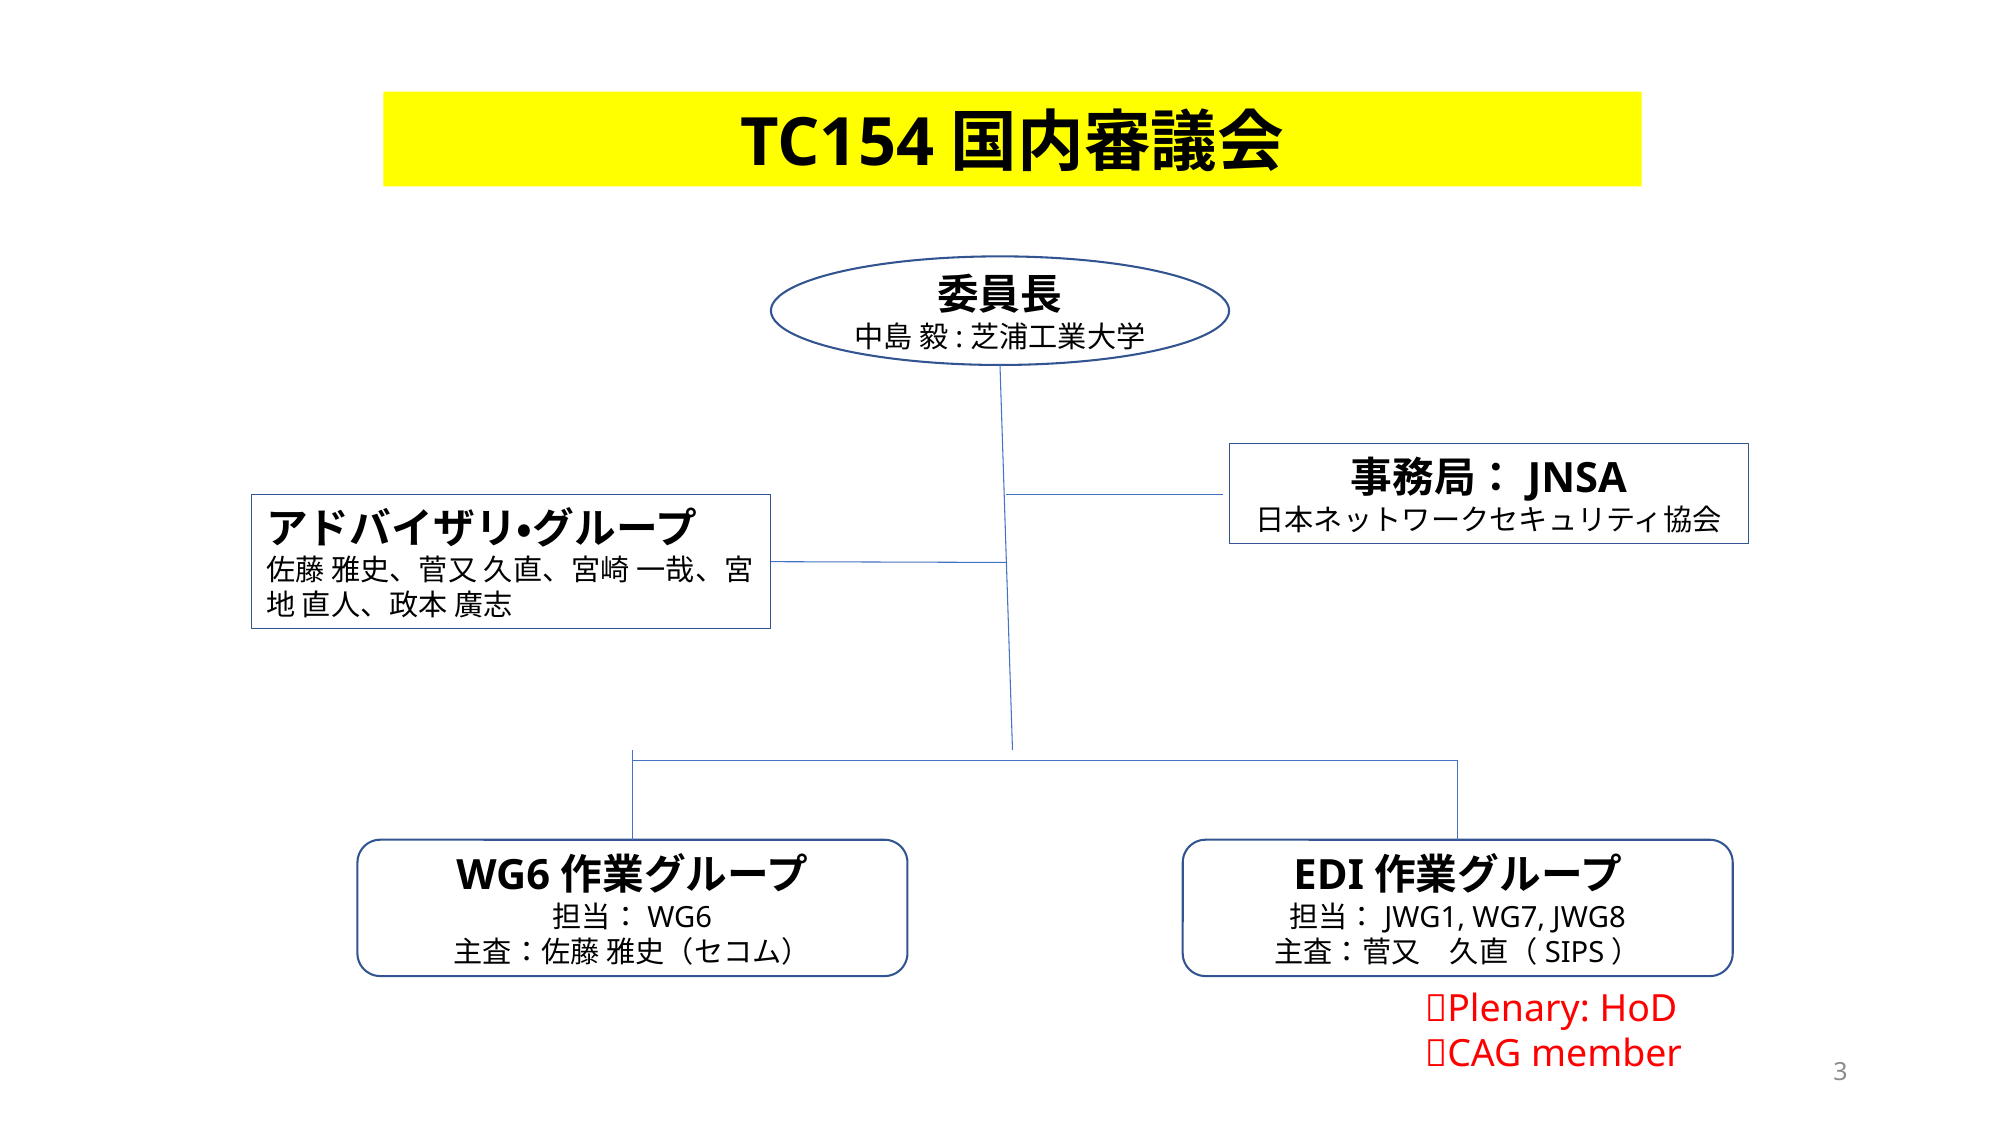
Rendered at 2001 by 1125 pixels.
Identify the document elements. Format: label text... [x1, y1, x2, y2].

text_box EDI作業グループ 担当：JWG1, WG7, JWG8 主査：菅又 久直（SIPS） [1181, 838, 1734, 978]
text_box アドバイザリ・グループ 佐藤 雅史、菅又 久直、宮崎 一哉、宮地 直人、政本 廣志 [251, 494, 771, 629]
text_box 事務局：JNSA 日本ネットワークセキュリティ協会 [1229, 443, 1749, 544]
text_box 委員長 中島 毅:芝浦工業大学 [769, 255, 1231, 366]
text_box WG6作業グループ 担当：WG6 主査：佐藤 雅史（セコム） [356, 838, 909, 978]
slide_number 3 [1412, 1042, 1863, 1103]
text_box Plenary: HoD CAG member [1409, 976, 1830, 1081]
text_box TC154国内審議会 [383, 91, 1642, 187]
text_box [999, 364, 1013, 750]
